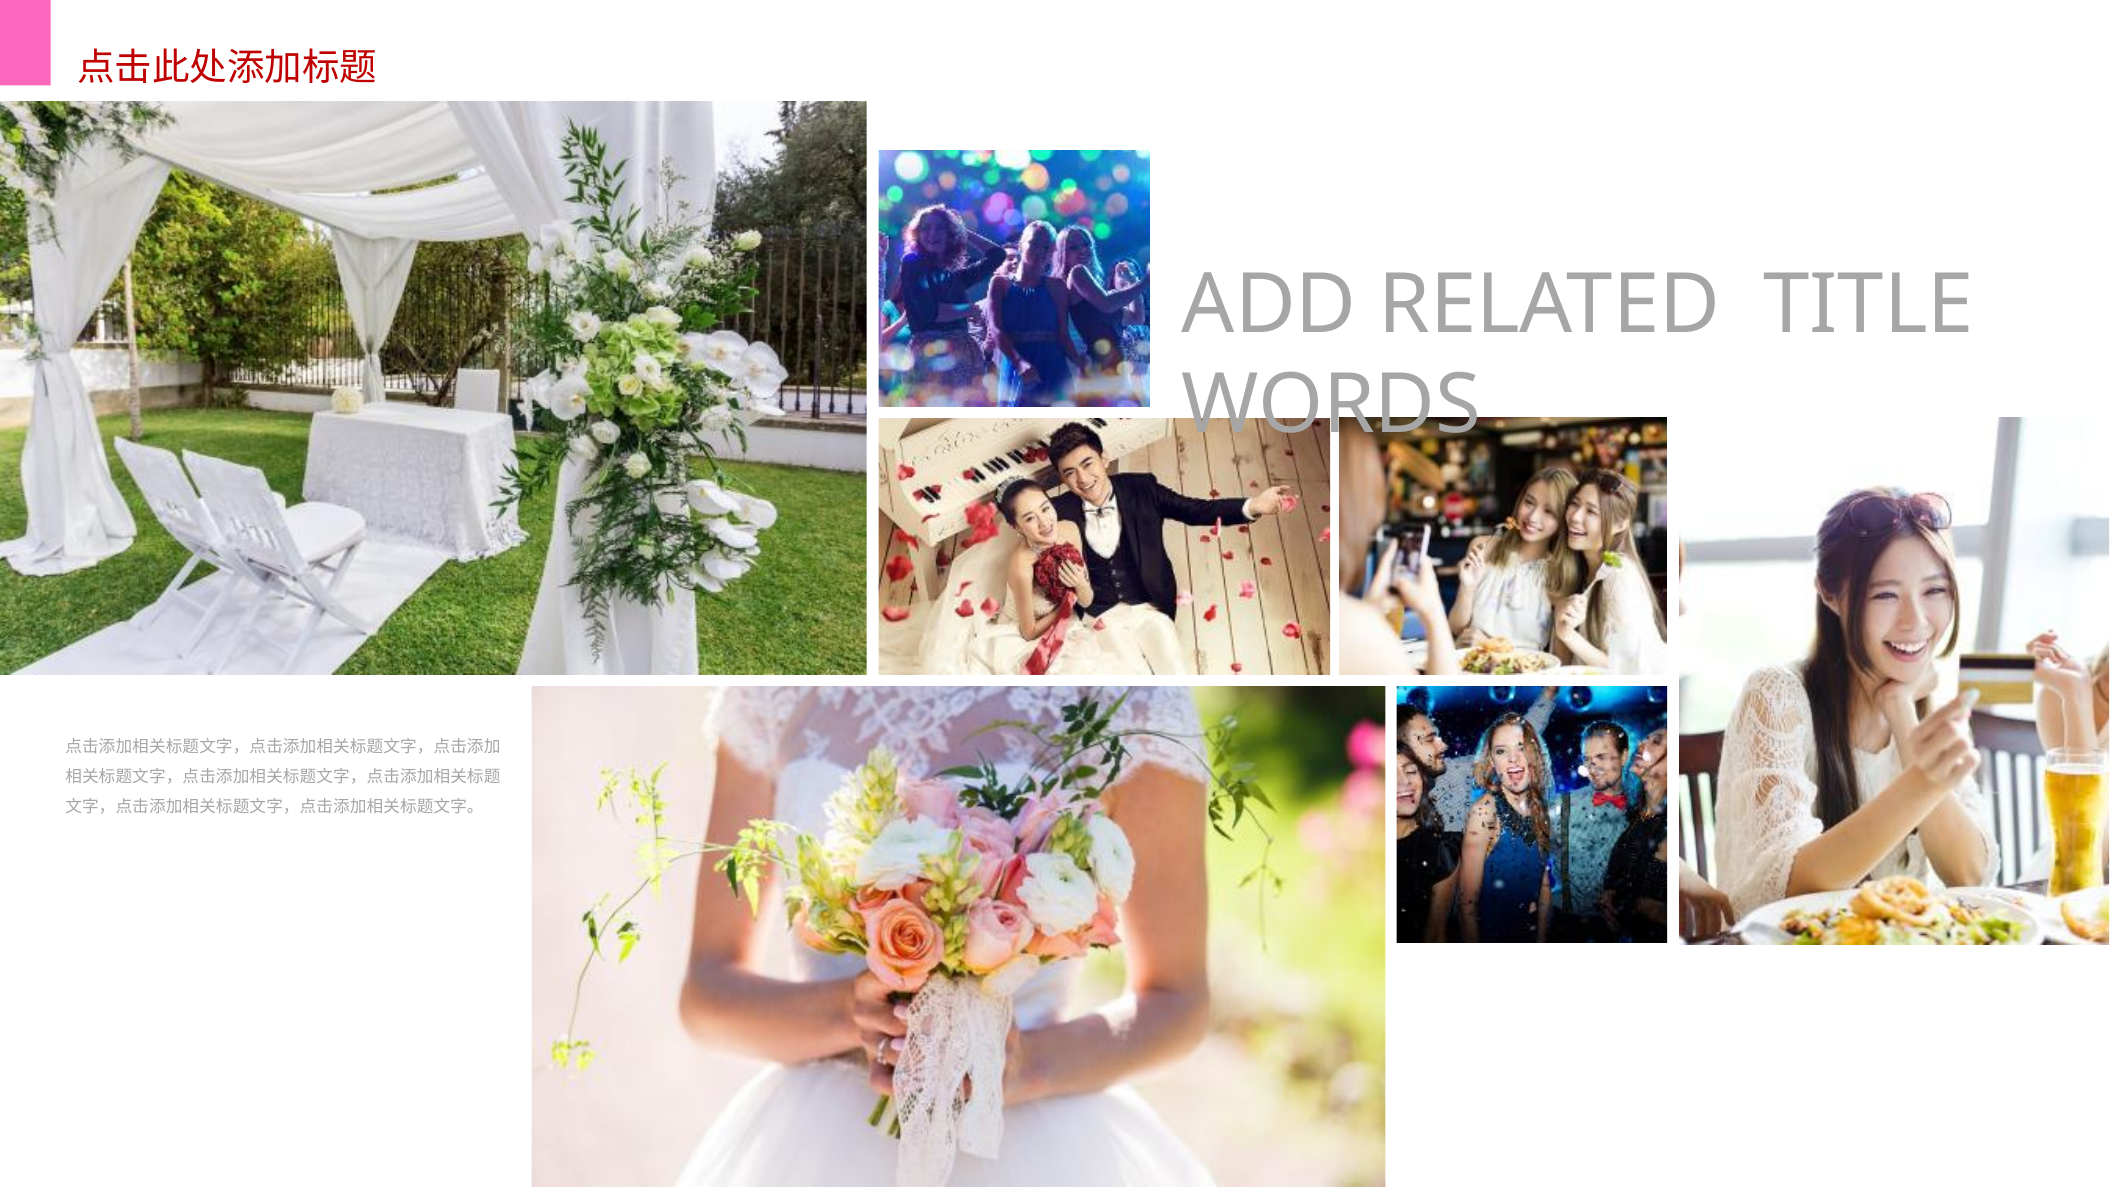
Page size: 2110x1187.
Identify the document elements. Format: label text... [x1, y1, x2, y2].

text_box 点击此处添加标题 [62, 35, 417, 94]
text_box [878, 150, 1150, 407]
text_box [1679, 457, 2110, 945]
text_box [531, 686, 1386, 1187]
text_box [1396, 686, 1668, 943]
text_box ADD RELATED TITLE WORDS [1167, 241, 2110, 457]
text_box 点击添加相关标题文字，点击添加相关标题文字，点击添加相关标题文字，点击添加相关标题文字，点击添加相关标题文字，点击添加相关标题文字，点击添加相关标题文字。 [50, 718, 517, 824]
text_box [0, 101, 867, 675]
text_box [878, 418, 1331, 675]
text_box [1339, 457, 1667, 675]
